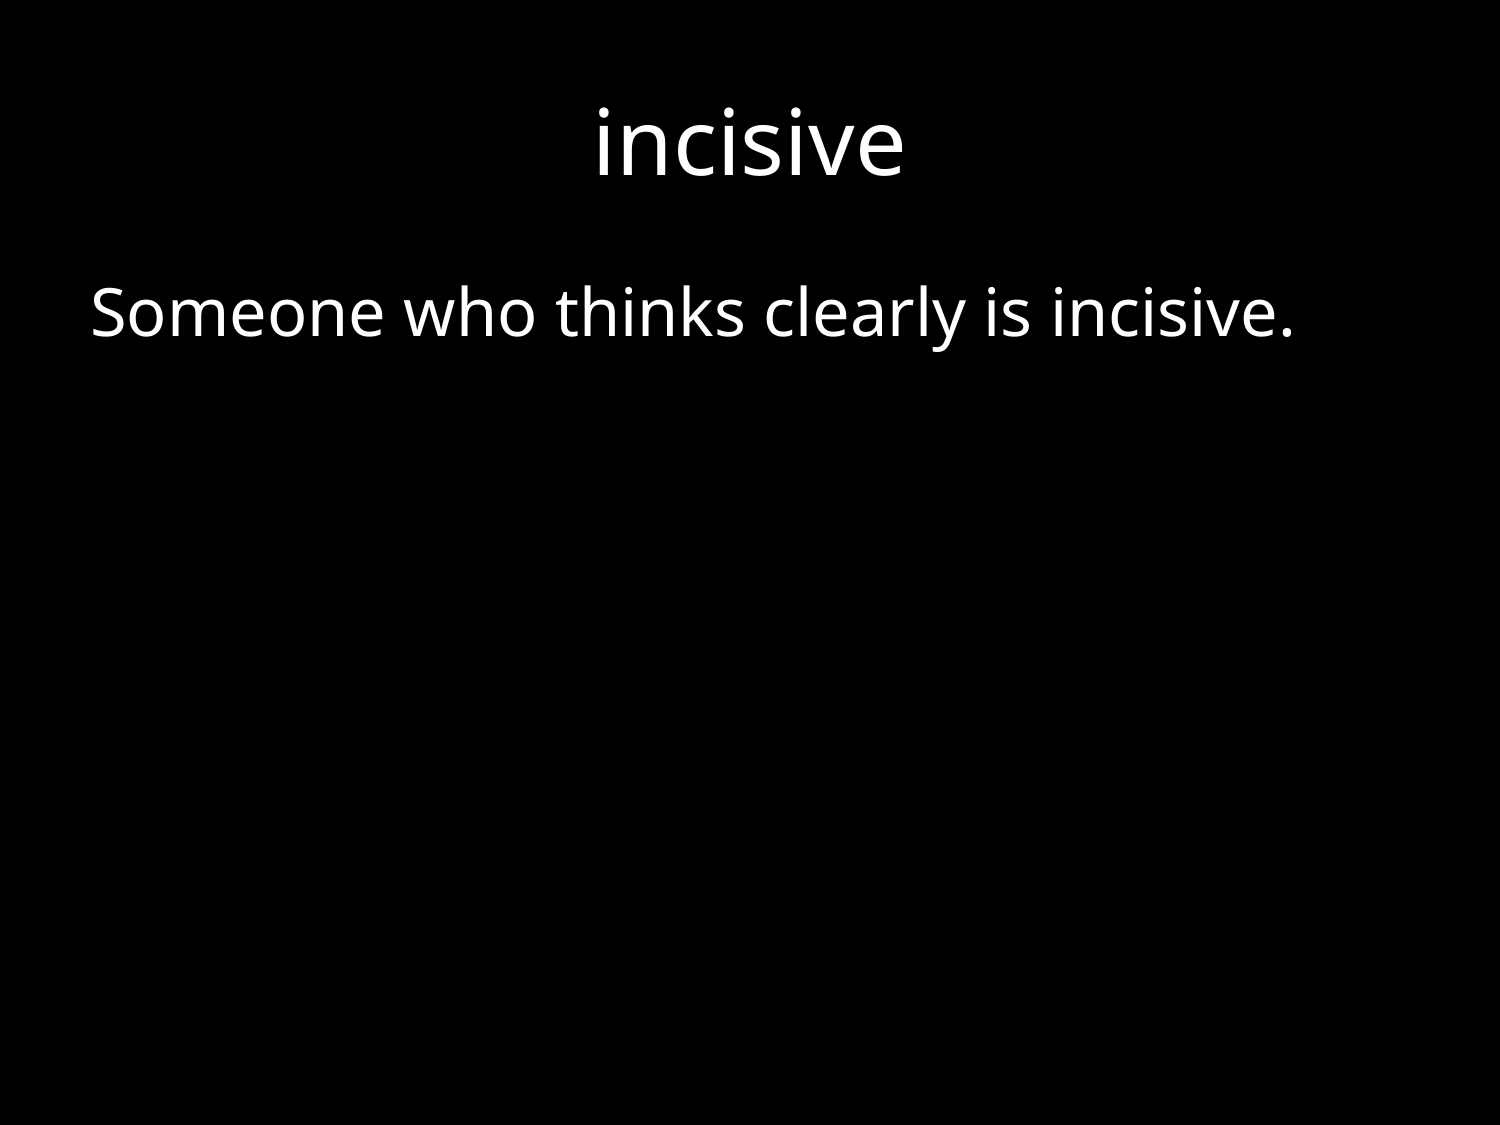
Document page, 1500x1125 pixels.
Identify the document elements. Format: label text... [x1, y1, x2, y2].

title incisive [75, 45, 1425, 233]
list Someone who thinks clearly is incisive. [75, 262, 1425, 1005]
